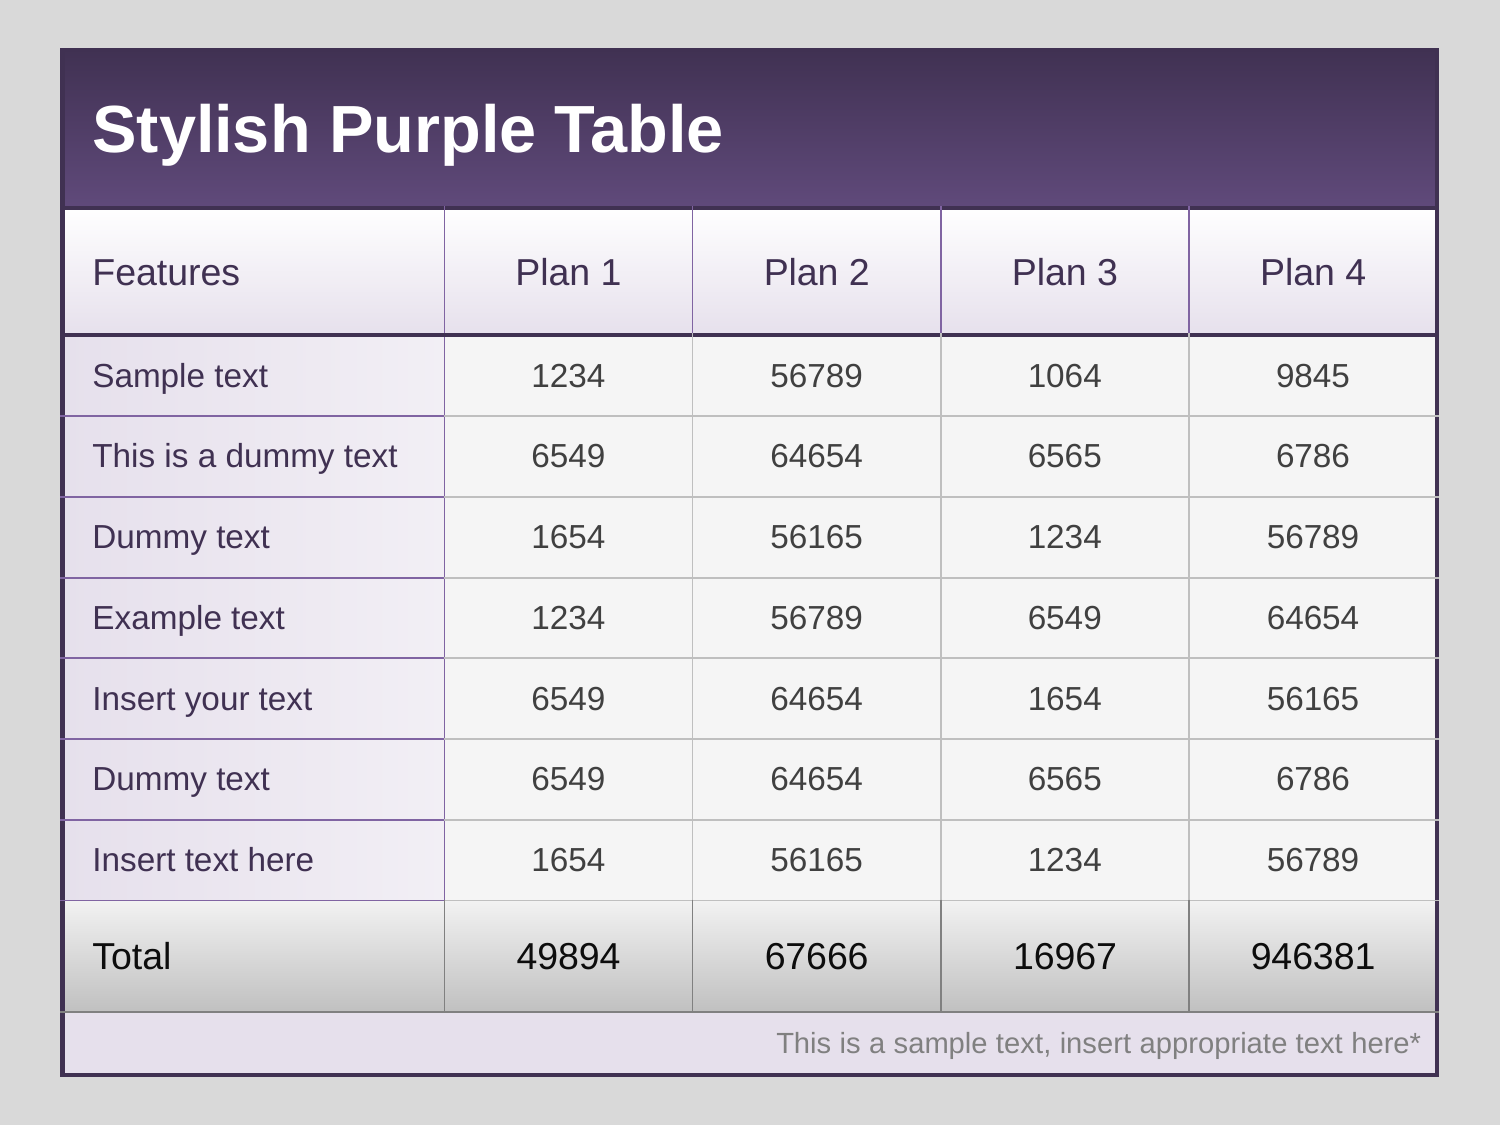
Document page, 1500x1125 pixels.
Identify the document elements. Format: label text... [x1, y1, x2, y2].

table_cell Plan 3 [942, 210, 1188, 333]
table_cell Dummy text [65, 740, 444, 819]
table_cell Dummy text [65, 498, 444, 577]
table_cell Plan 4 [1190, 210, 1435, 333]
table_cell 64654 [693, 740, 940, 819]
table_cell 1654 [942, 659, 1188, 738]
table_cell 9845 [1190, 337, 1435, 415]
table_cell This is a sample text, insert appropriate text here* [65, 1013, 1435, 1073]
table_cell 1234 [445, 579, 692, 657]
table_cell 1234 [942, 498, 1188, 577]
table_cell 6549 [942, 579, 1188, 657]
table_cell Plan 1 [445, 210, 692, 333]
table_cell 1654 [445, 821, 692, 900]
table_cell Insert text here [65, 821, 444, 900]
table_cell 56789 [1190, 821, 1435, 900]
table_cell Plan 2 [693, 210, 940, 333]
table_cell 1064 [942, 337, 1188, 415]
table_cell Example text [65, 579, 444, 657]
table_cell 64654 [693, 659, 940, 738]
table_cell Insert your text [65, 659, 444, 738]
table_cell 1654 [445, 498, 692, 577]
table_cell 56789 [1190, 498, 1435, 577]
table_cell 6549 [445, 417, 692, 496]
table_cell Features [65, 210, 444, 333]
table_cell 6565 [942, 417, 1188, 496]
table_cell 16967 [942, 901, 1188, 1011]
table_cell 67666 [693, 901, 940, 1011]
table_cell 56165 [693, 821, 940, 900]
table_header Stylish Purple Table [65, 52, 1435, 206]
table_cell 1234 [942, 821, 1188, 900]
table_cell 6565 [942, 740, 1188, 819]
table_cell 946381 [1190, 901, 1435, 1011]
table_cell 56789 [693, 337, 940, 415]
table_cell 1234 [445, 337, 692, 415]
table_cell 6786 [1190, 740, 1435, 819]
table_cell 64654 [693, 417, 940, 496]
table_cell 56789 [693, 579, 940, 657]
table_cell Sample text [65, 337, 444, 415]
table_cell 6549 [445, 659, 692, 738]
table_cell This is a dummy text [65, 417, 444, 496]
table_cell Total [65, 901, 444, 1011]
table_cell 6786 [1190, 417, 1435, 496]
table_cell 64654 [1190, 579, 1435, 657]
table_cell 56165 [693, 498, 940, 577]
table_cell 49894 [445, 901, 692, 1011]
table_cell 56165 [1190, 659, 1435, 738]
table_cell 6549 [445, 740, 692, 819]
